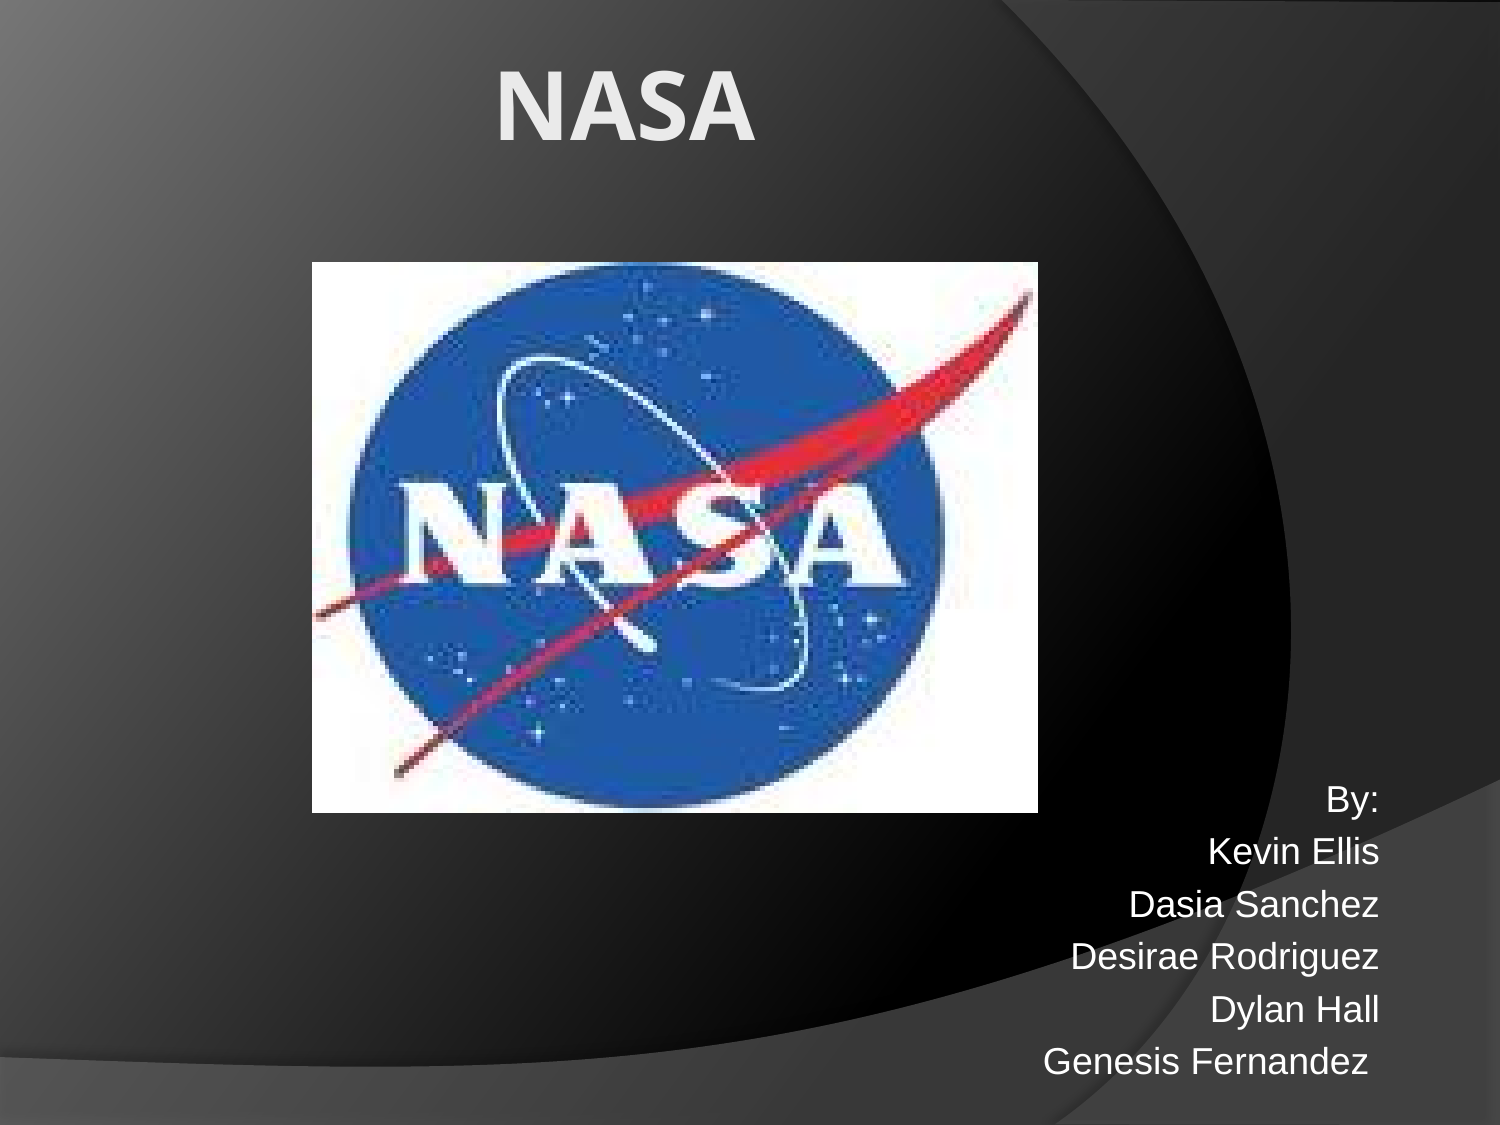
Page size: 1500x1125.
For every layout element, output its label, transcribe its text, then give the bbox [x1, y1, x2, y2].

subtitle By: Kevin Ellis Dasia Sanchez Desirae Rodriguez Dylan Hall Genesis Fernandez [1025, 774, 1388, 1088]
title NASA [187, 37, 763, 219]
picture [312, 262, 1038, 813]
